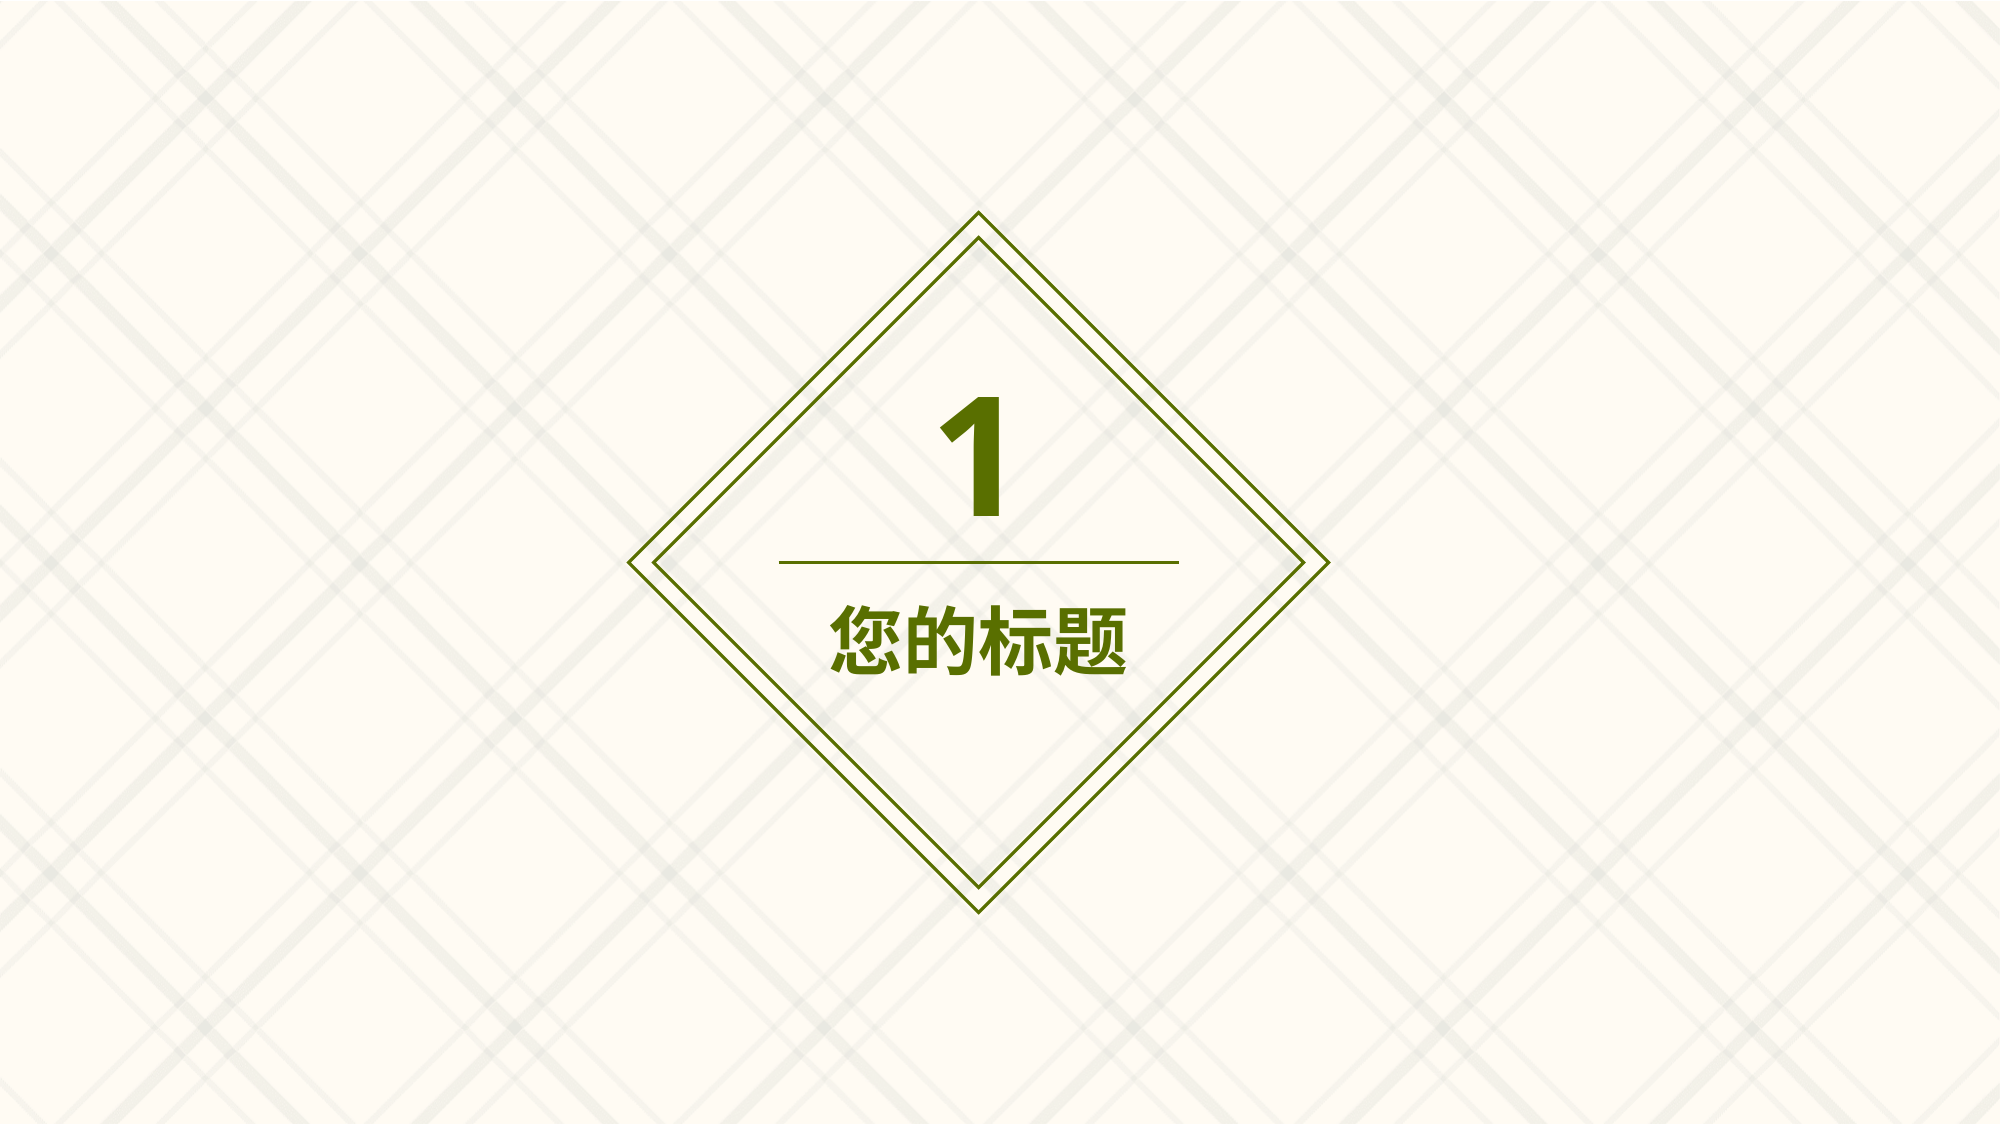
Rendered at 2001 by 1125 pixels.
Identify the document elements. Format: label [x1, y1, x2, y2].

text_box [628, 212, 1329, 913]
picture [0, 1, 2000, 1124]
